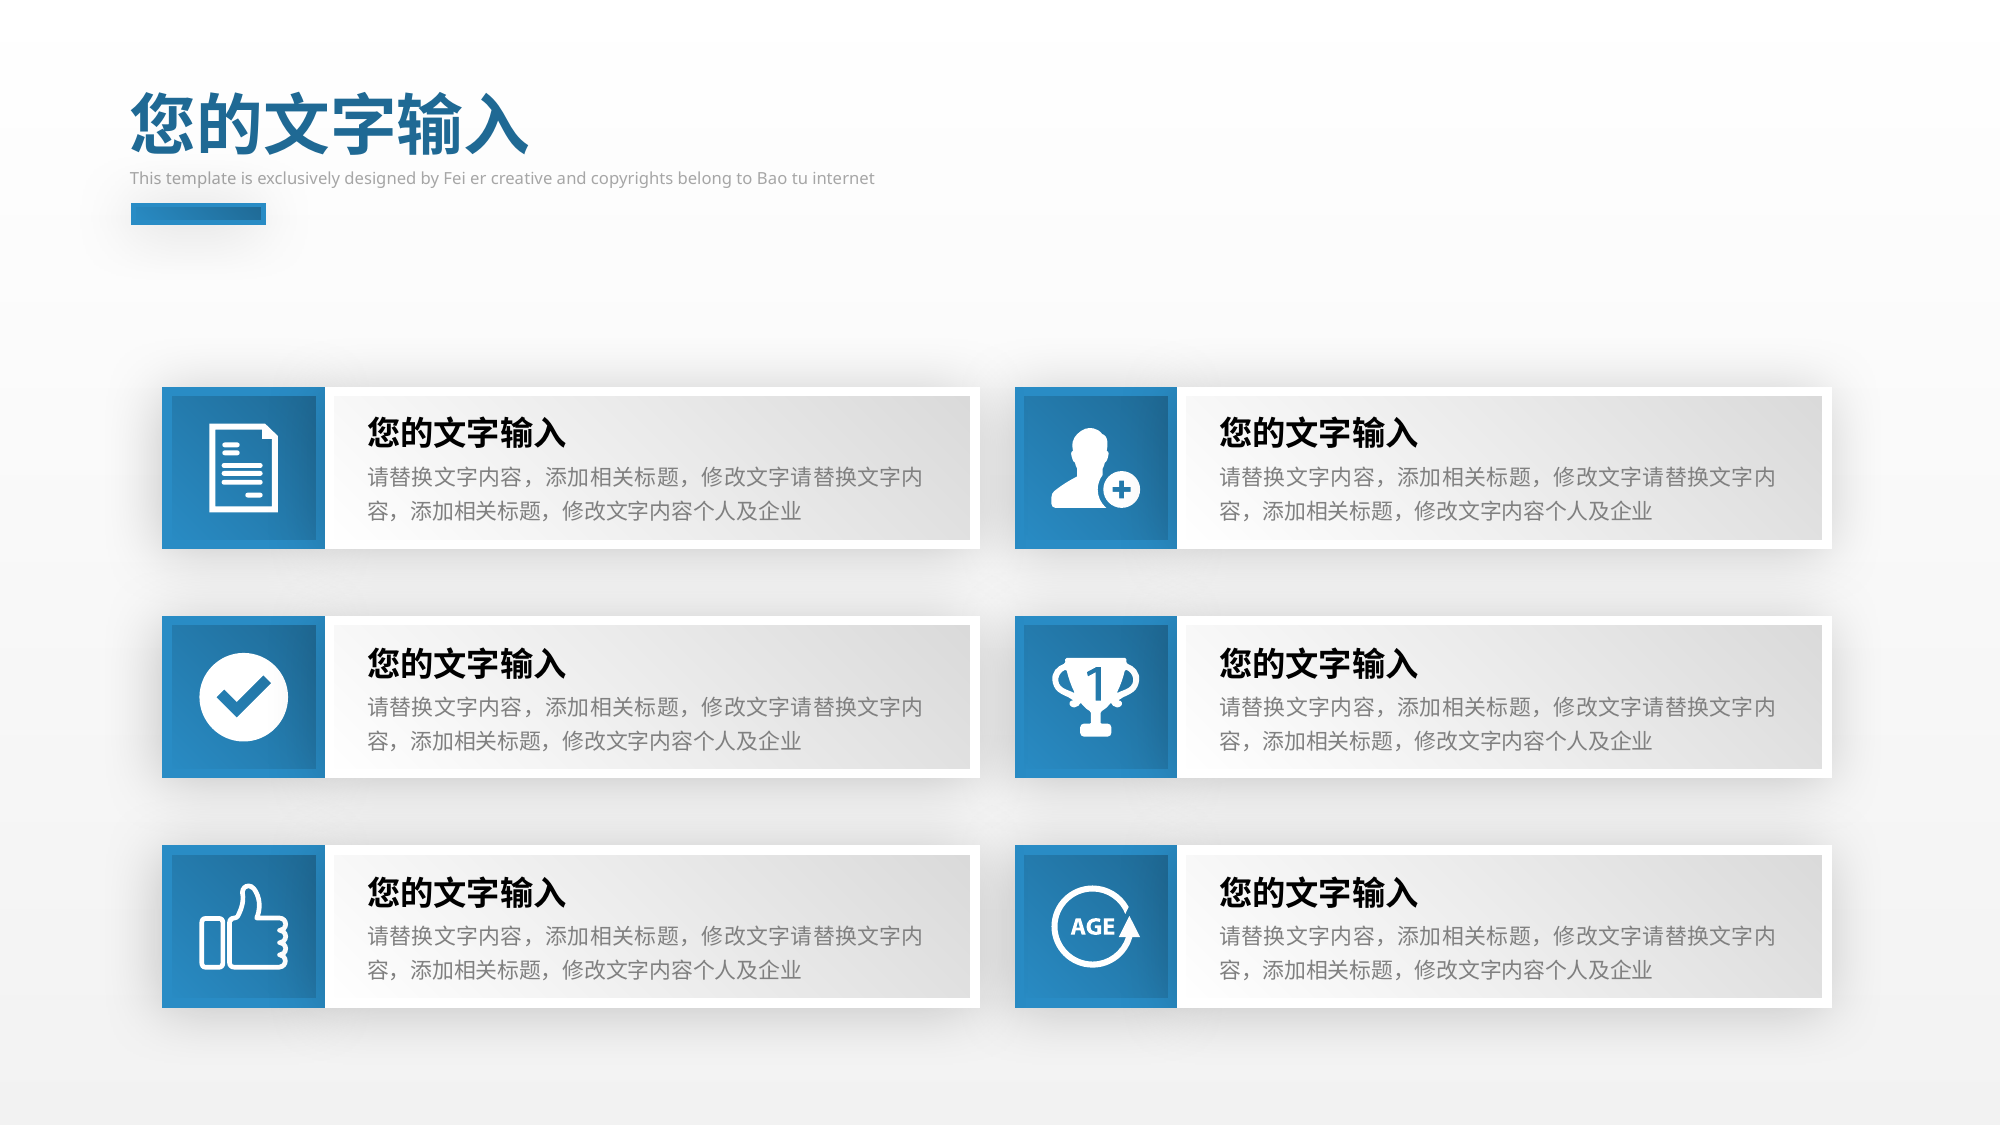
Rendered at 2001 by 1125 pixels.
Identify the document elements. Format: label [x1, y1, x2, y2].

text_box [198, 651, 290, 743]
text_box [1181, 391, 1828, 545]
text_box [1050, 427, 1110, 509]
text_box [1102, 470, 1142, 509]
text_box [166, 849, 304, 1004]
text_box [166, 620, 303, 775]
text_box [115, 75, 998, 223]
text_box [1181, 620, 1828, 774]
text_box [166, 390, 304, 546]
text_box [1050, 884, 1142, 969]
text_box [1018, 620, 1155, 775]
text_box [329, 620, 975, 774]
text_box [1181, 849, 1828, 1004]
text_box [1051, 656, 1141, 738]
text_box [329, 849, 975, 1004]
text_box [1018, 390, 1156, 546]
text_box [198, 882, 290, 971]
text_box [329, 391, 975, 545]
text_box [1018, 849, 1156, 1004]
text_box [208, 422, 279, 514]
